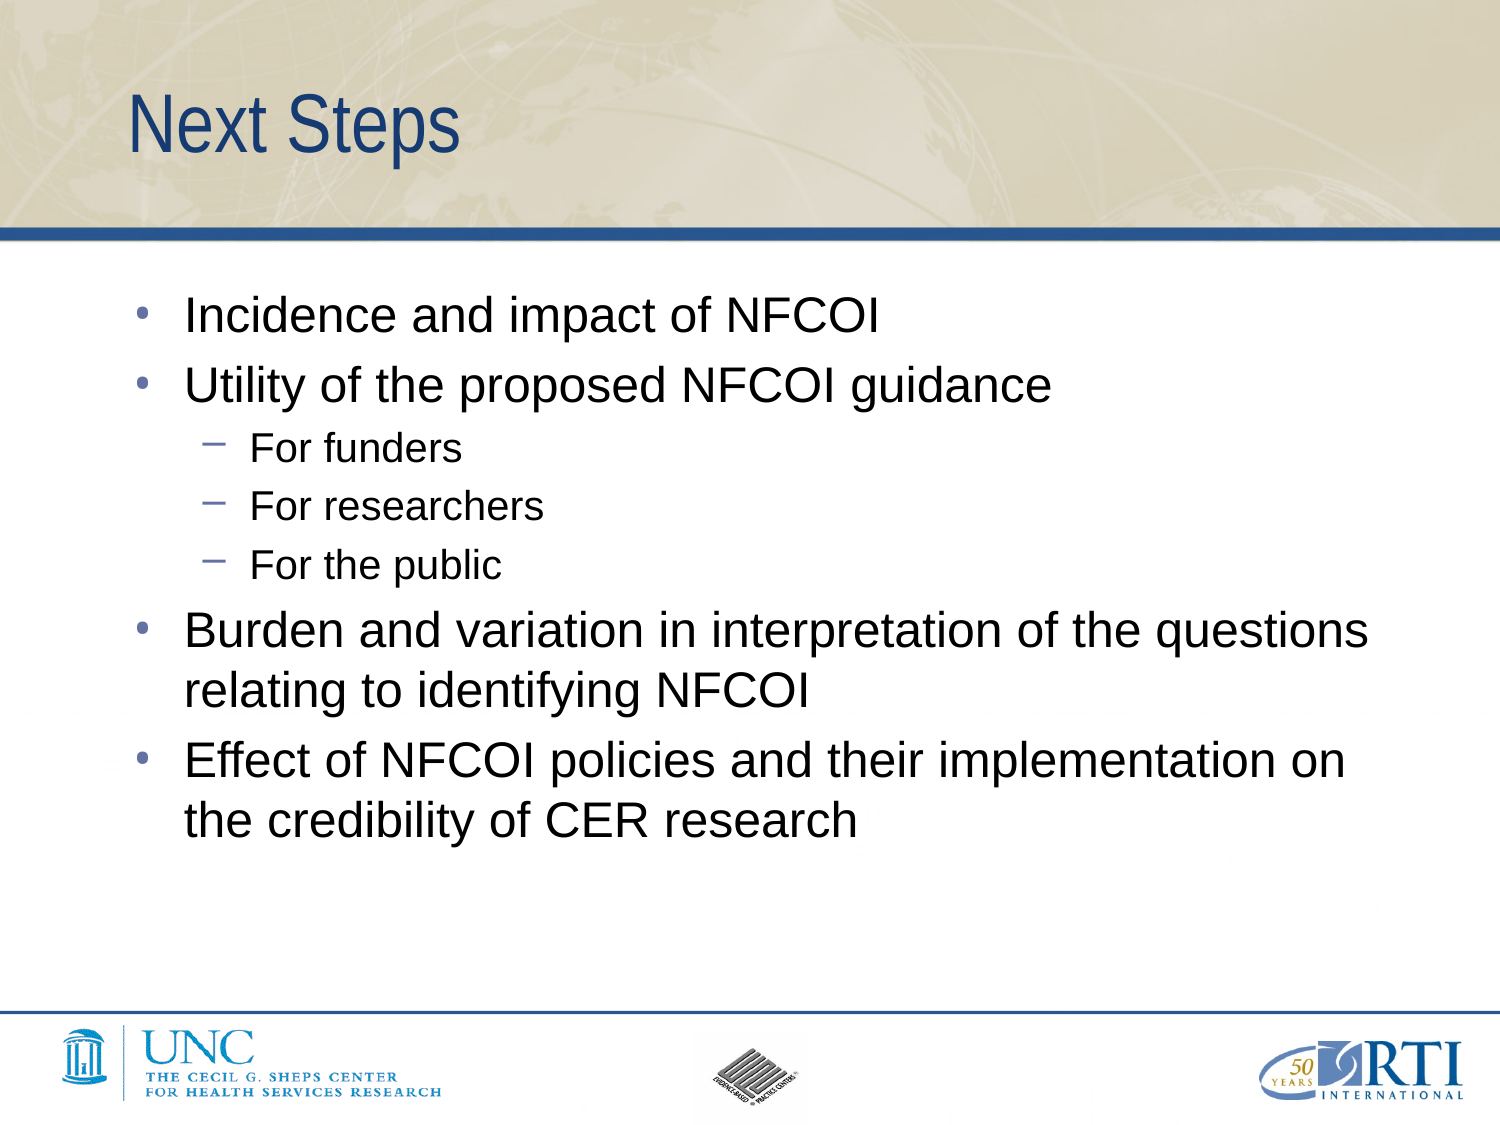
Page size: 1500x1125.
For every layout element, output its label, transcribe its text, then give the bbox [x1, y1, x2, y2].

list Incidence and impact of NFCOI Utility of the proposed NFCOI guidance For funders For researchers For the public Burden and variation in interpretation of the questions relating to identifying NFCOI Effect of NFCOI policies and their implementation on the credibility of CER research [112, 274, 1388, 976]
title Next Steps [112, 24, 1388, 213]
picture [0, 1015, 1500, 1125]
picture [0, 0, 1500, 1010]
